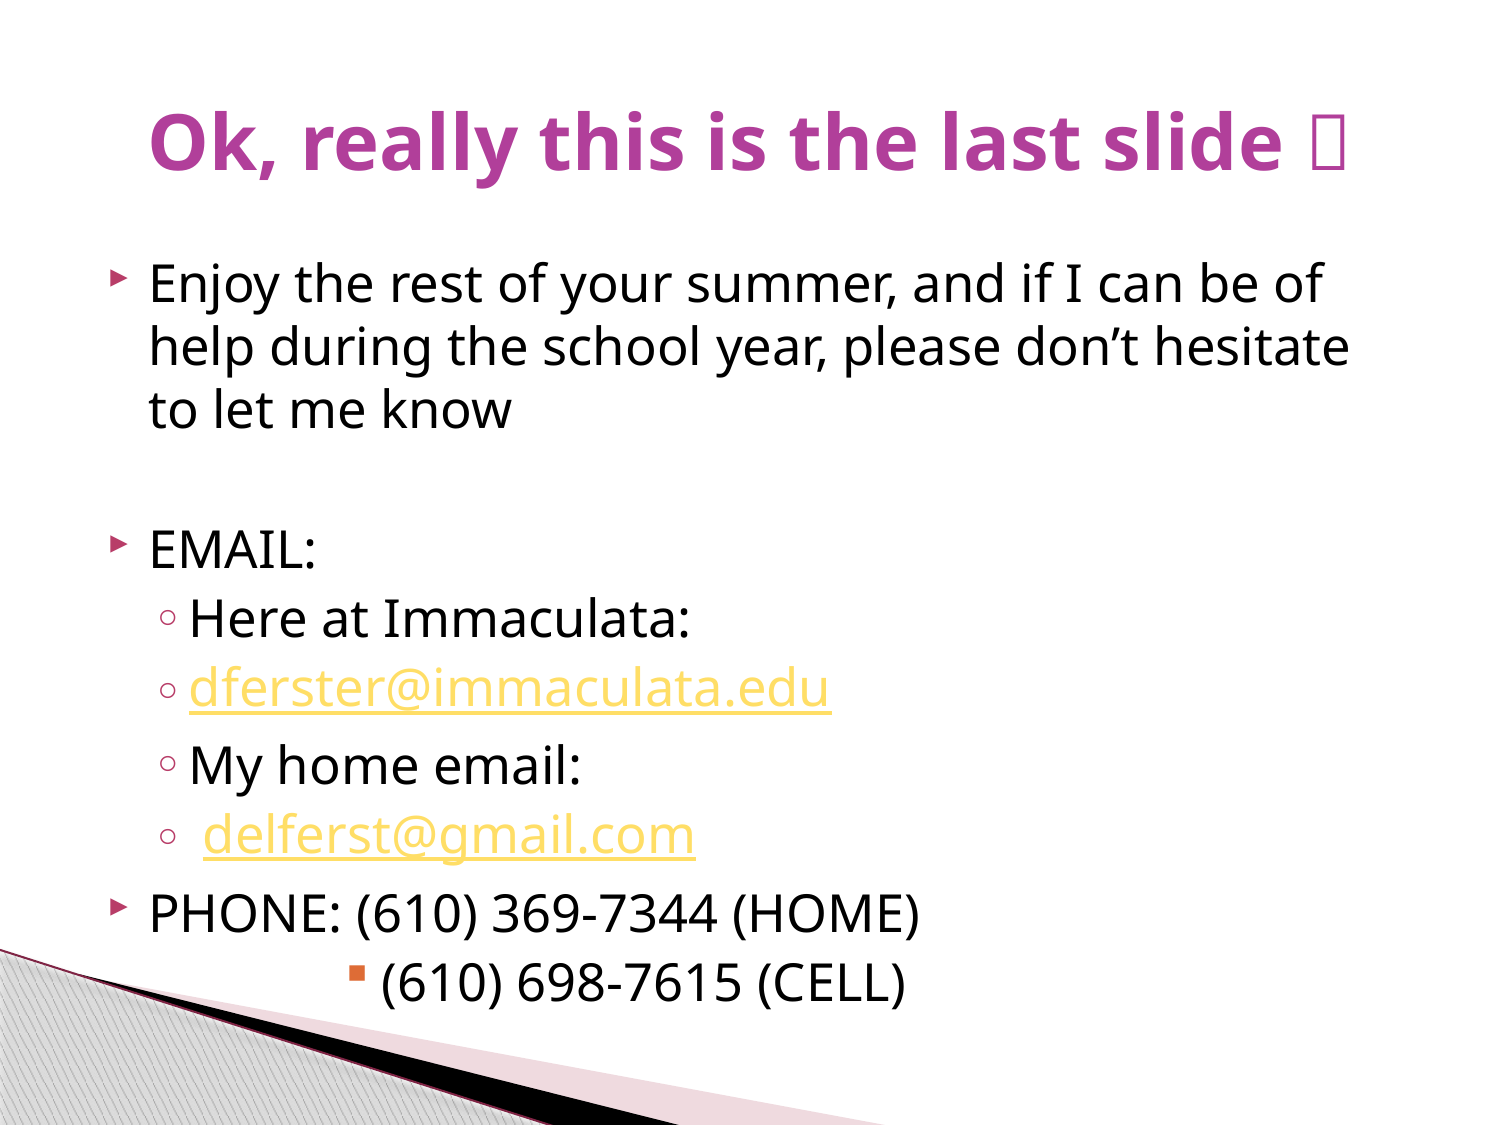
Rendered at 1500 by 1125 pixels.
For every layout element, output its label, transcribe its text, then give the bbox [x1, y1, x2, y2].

title Ok, really this is the last slide  [75, 45, 1425, 233]
list Enjoy the rest of your summer, and if I can be of help during the school year, please don’t hesitate to let me know EMAIL: Here at Immaculata: dferster@immaculata.edu My home email: delferst@gmail.com PHONE: (610) 369-7344 (HOME) (610) 698-7615 (CELL) [75, 243, 1413, 1025]
